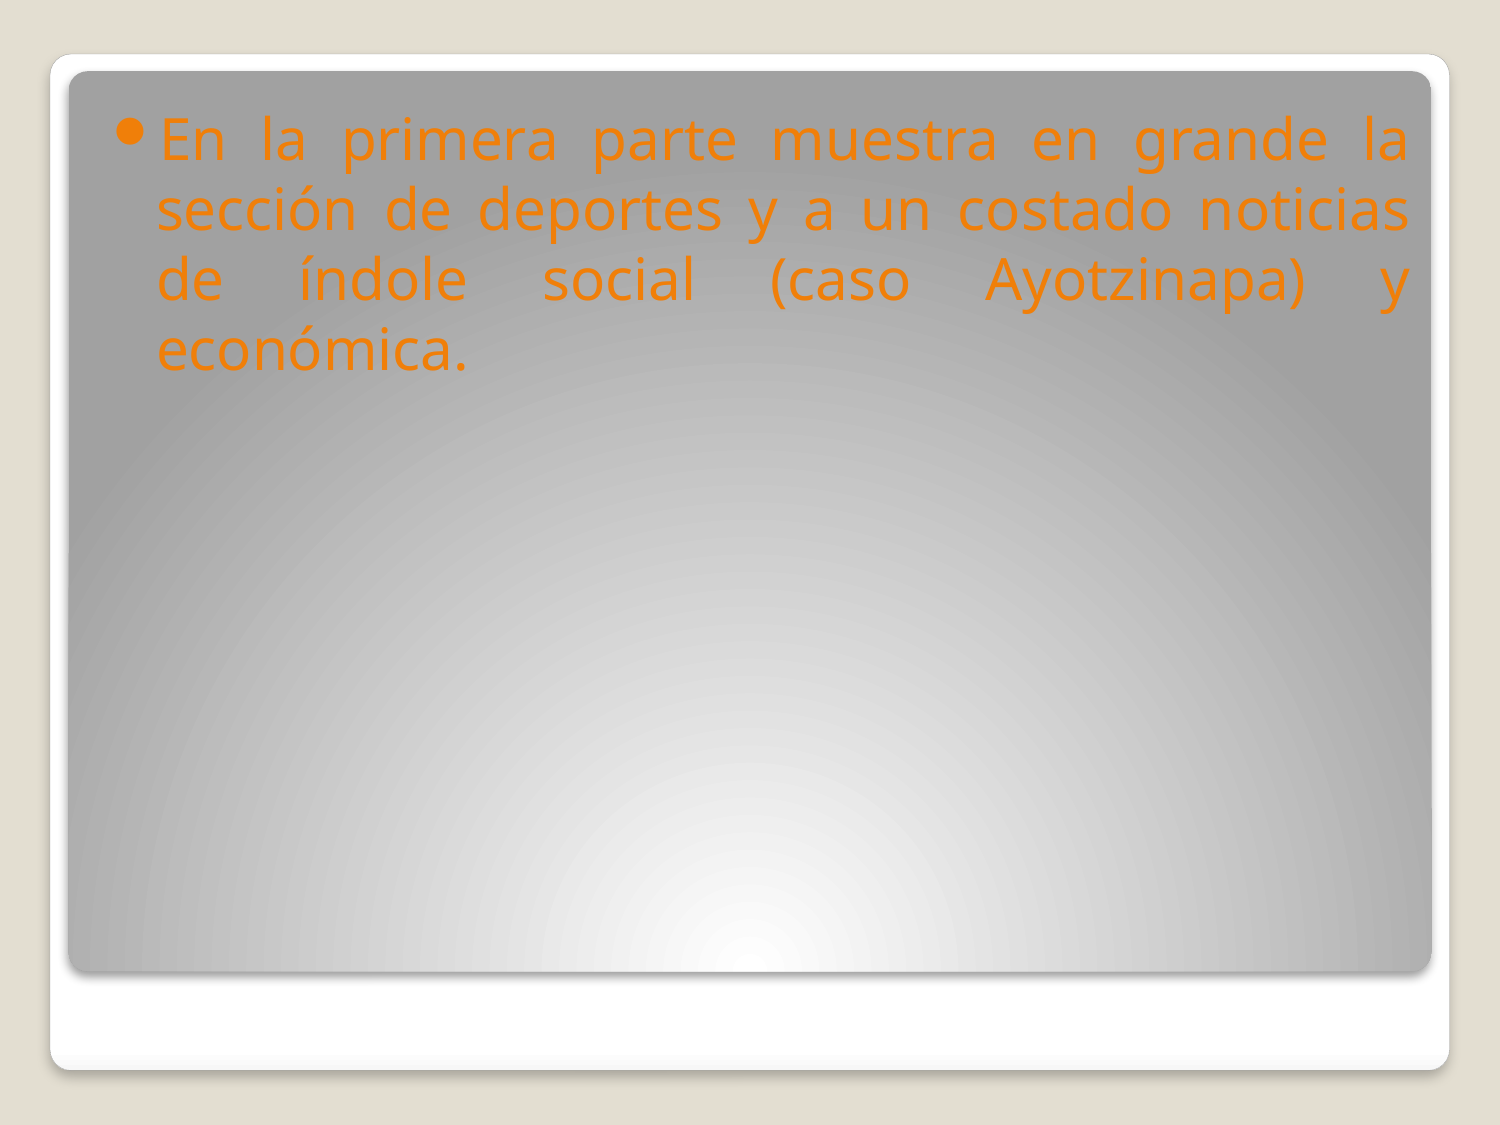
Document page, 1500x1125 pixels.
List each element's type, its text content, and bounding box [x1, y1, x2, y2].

list En la primera parte muestra en grande la sección de deportes y a un costado noticias de índole social (caso Ayotzinapa) y económica. [82, 86, 1425, 774]
